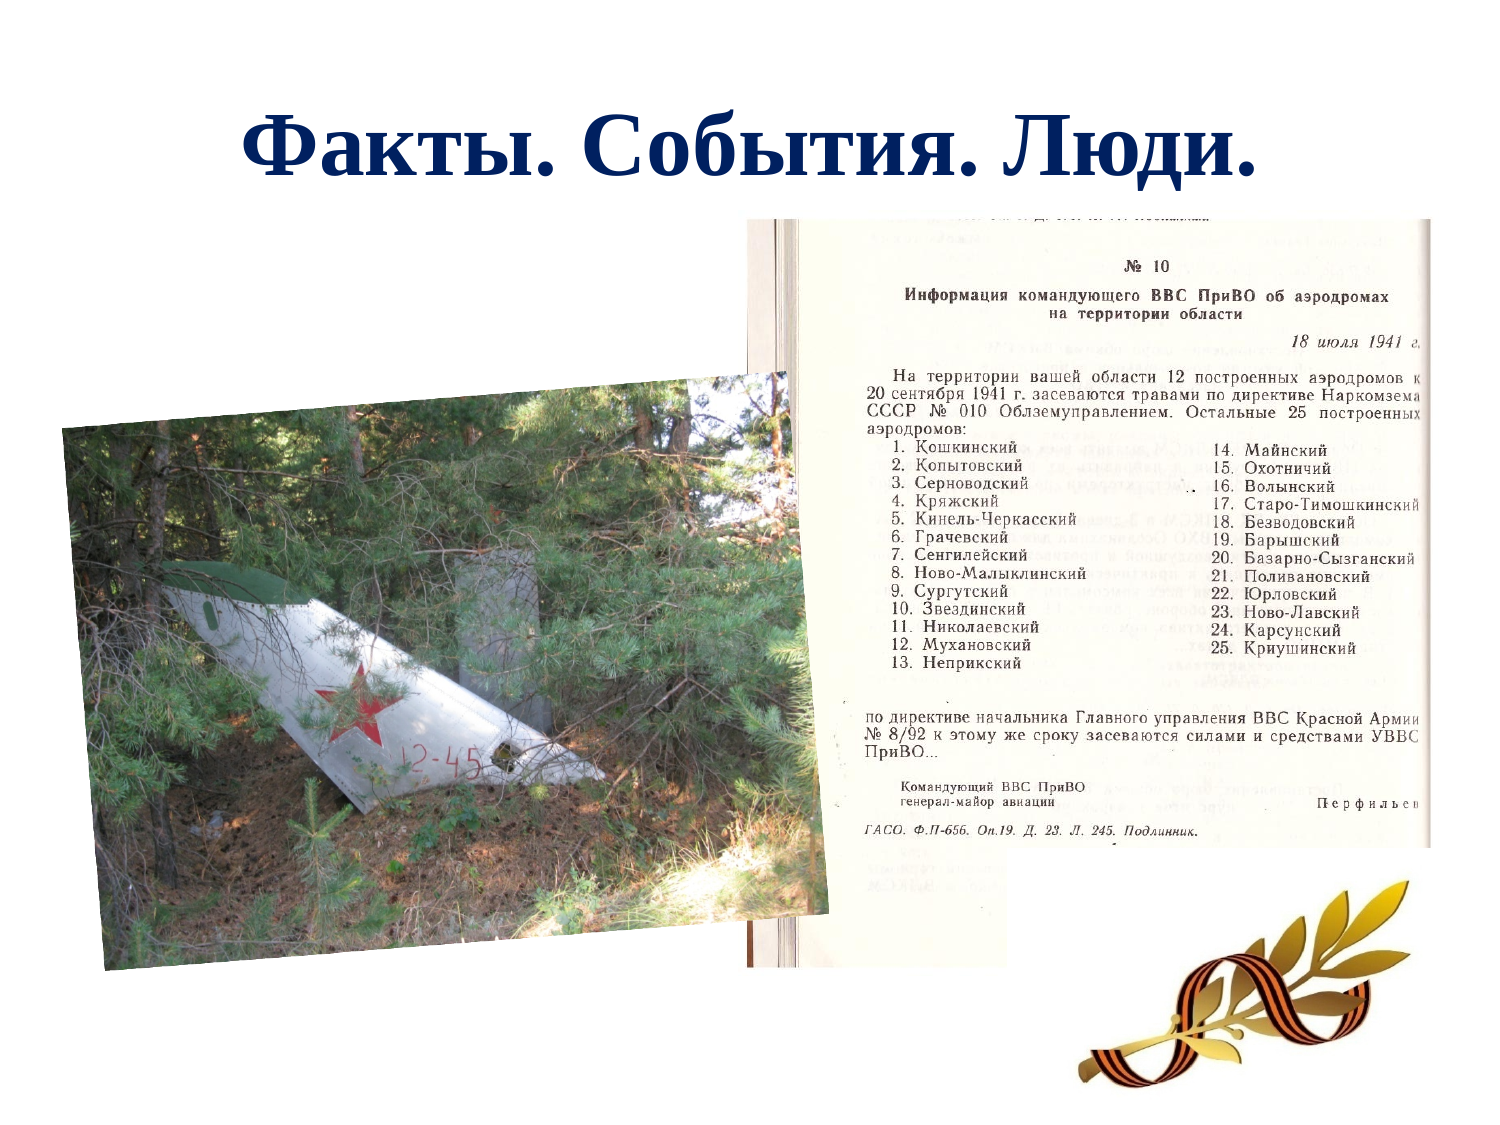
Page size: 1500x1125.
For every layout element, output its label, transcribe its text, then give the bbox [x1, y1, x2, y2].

title Факты. События. Люди. [75, 45, 1425, 233]
picture [63, 210, 1500, 1125]
